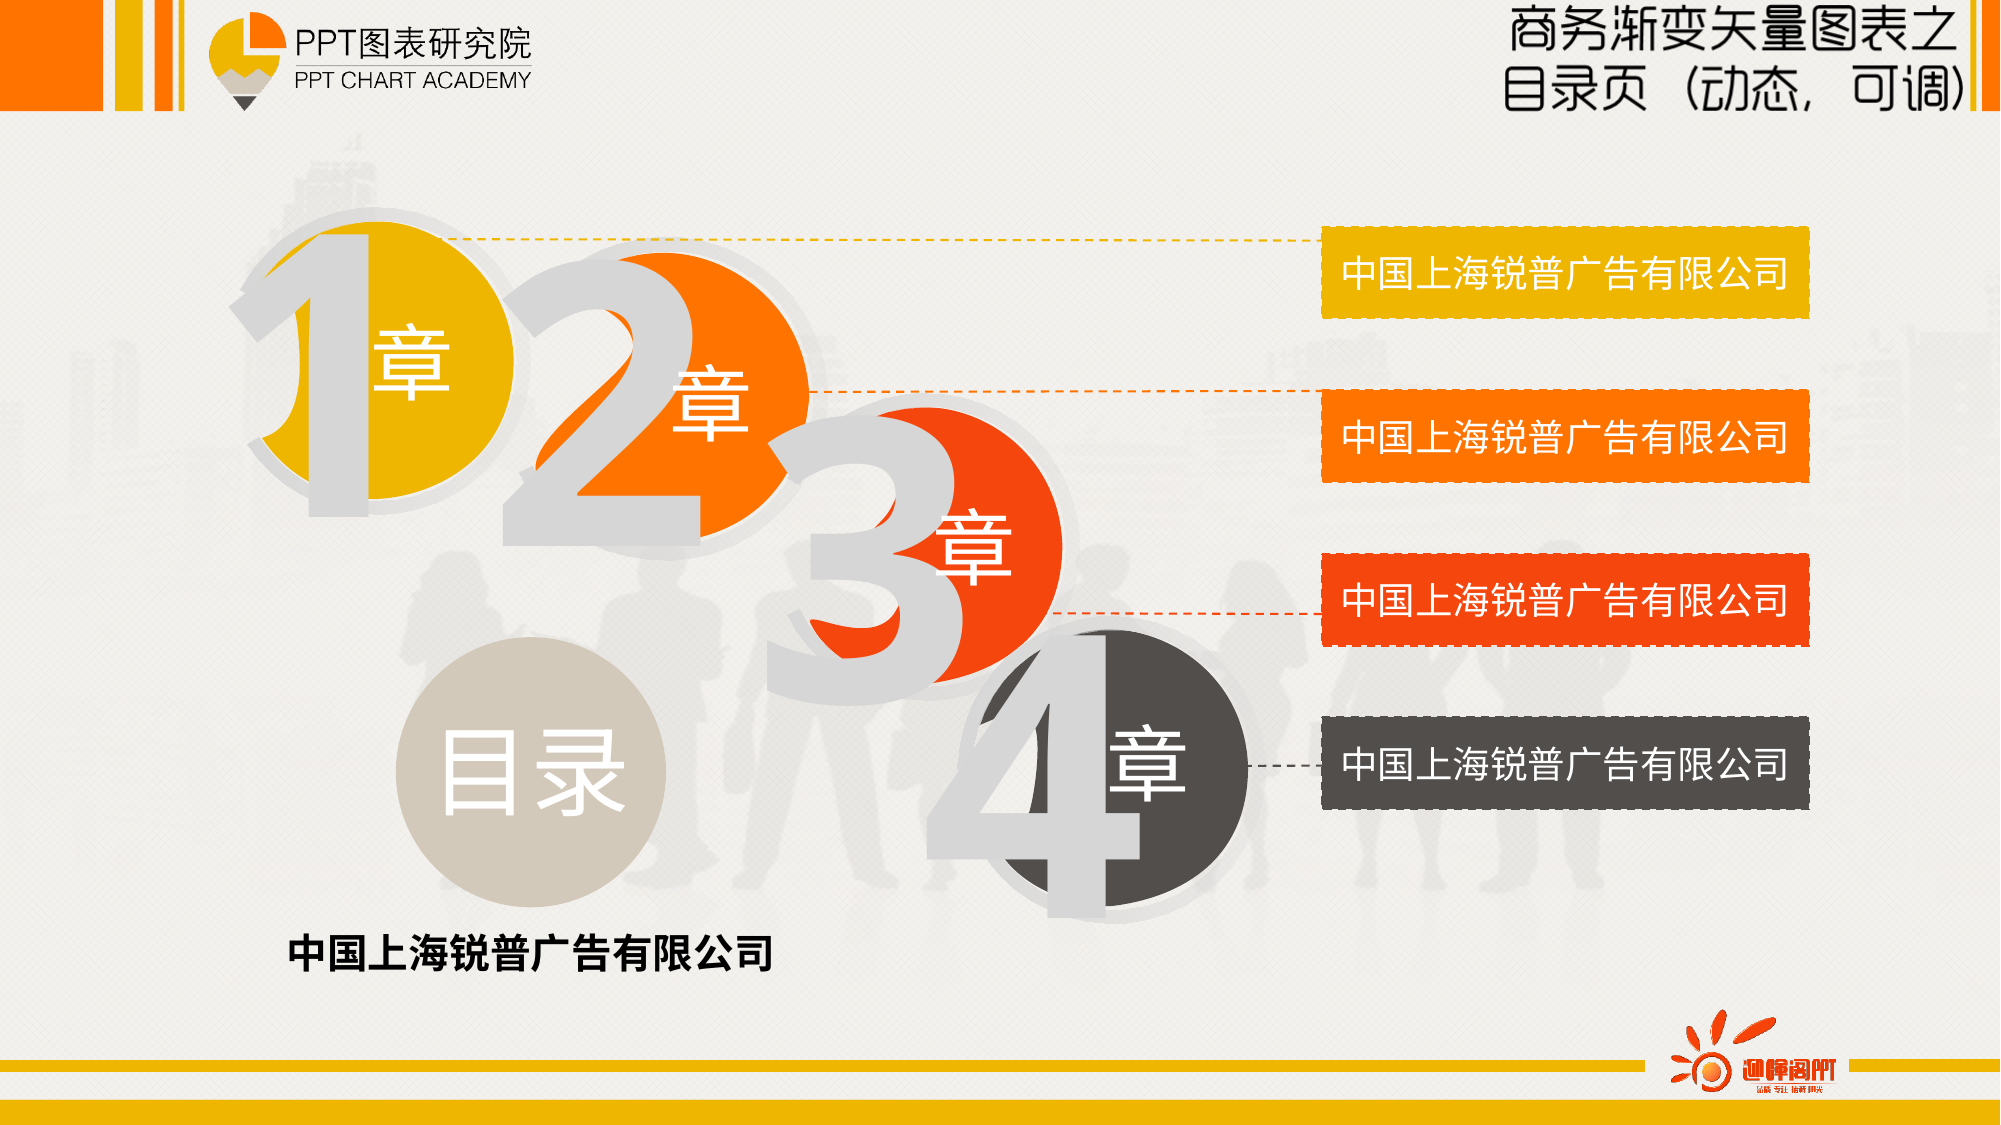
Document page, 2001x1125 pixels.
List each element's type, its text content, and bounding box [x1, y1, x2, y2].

text_box 中国上海锐普广告有限公司 [256, 920, 805, 985]
picture [1669, 1007, 1839, 1098]
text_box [191, 114, 646, 610]
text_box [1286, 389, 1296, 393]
text_box 中国上海锐普广告有限公司 [1360, 716, 1810, 810]
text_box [472, 143, 955, 662]
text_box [737, 299, 1192, 794]
text_box 中国上海锐普广告有限公司 [1360, 553, 1810, 647]
picture [1469, 0, 2000, 153]
text_box 中国上海锐普广告有限公司 [1316, 226, 1810, 319]
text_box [394, 637, 668, 908]
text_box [905, 515, 1360, 1011]
picture [190, 10, 554, 112]
text_box 中国上海锐普广告有限公司 [1315, 389, 1810, 483]
